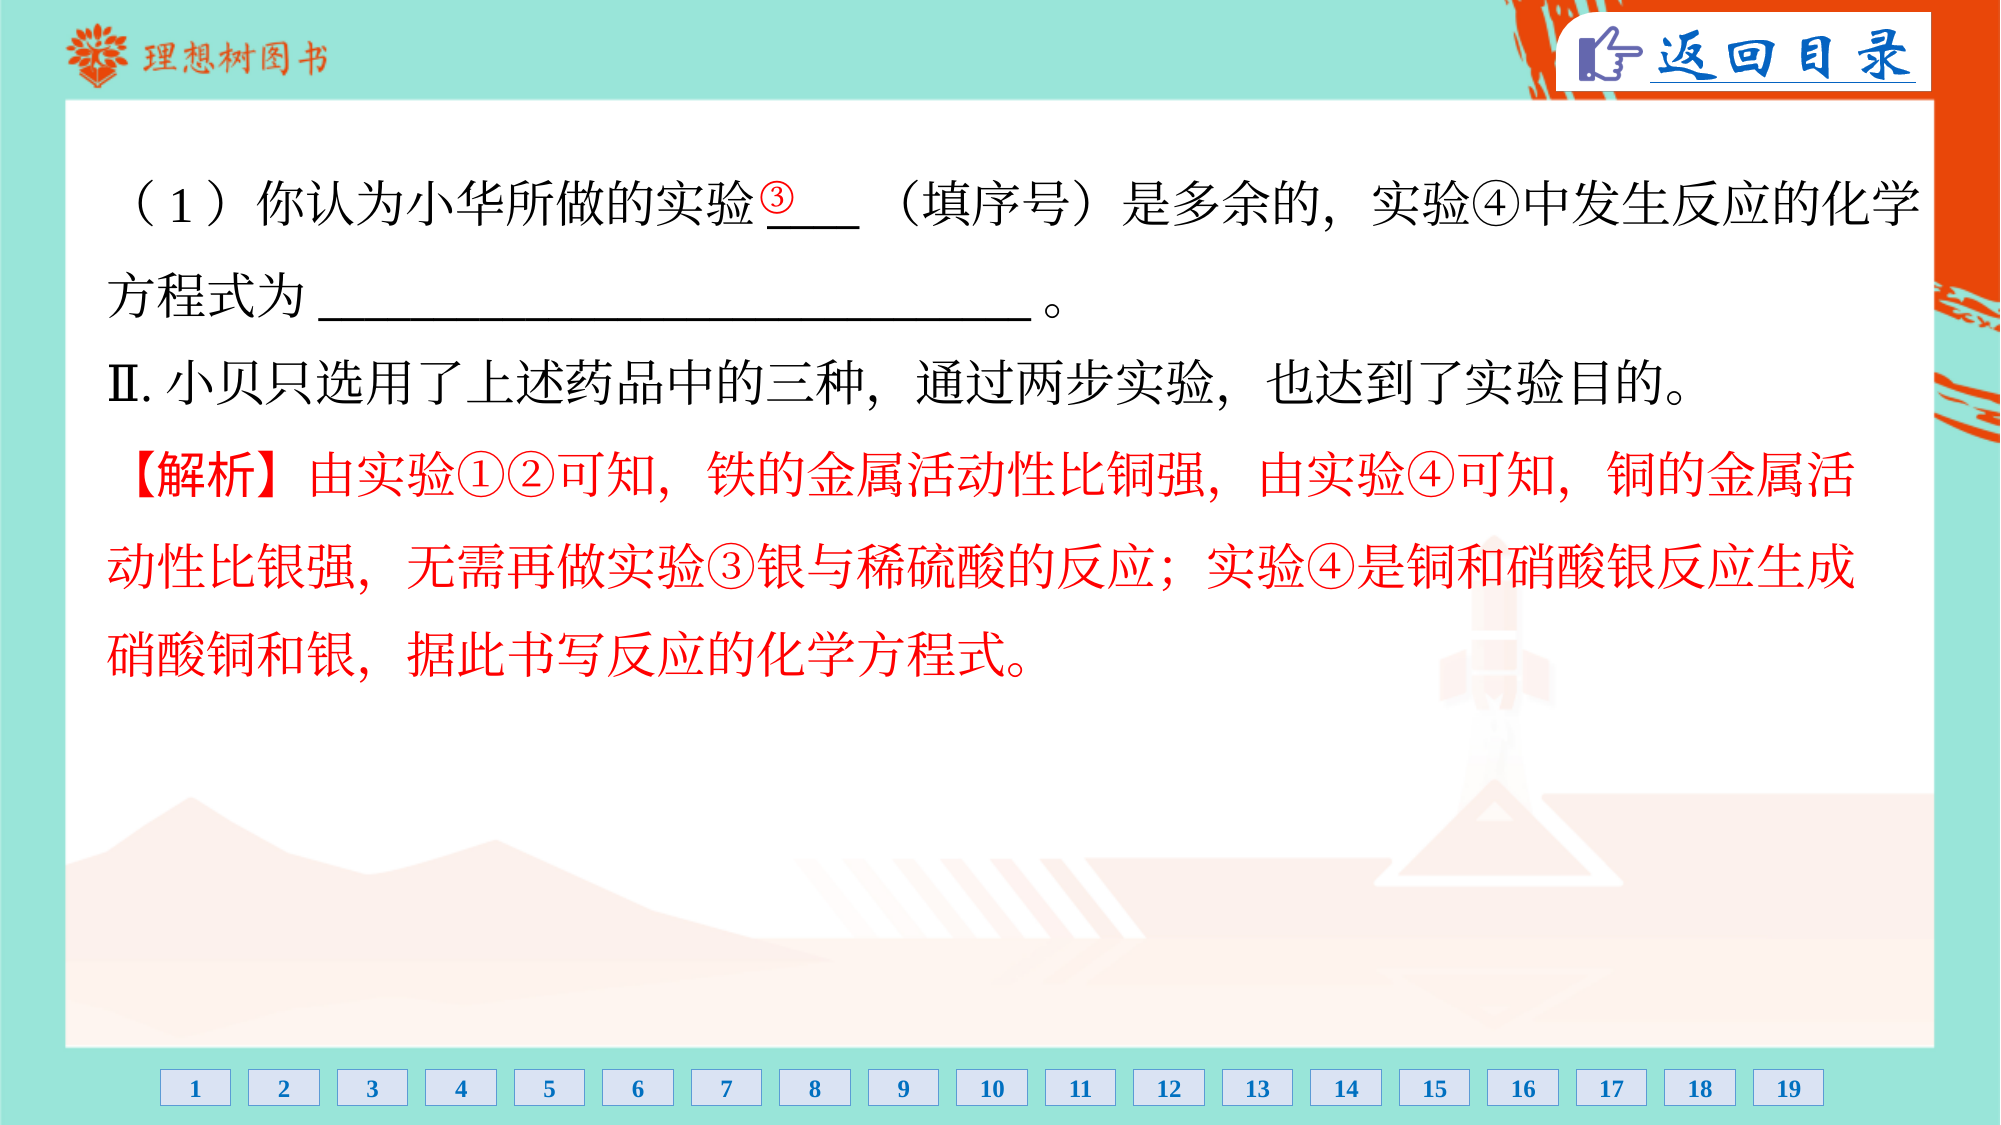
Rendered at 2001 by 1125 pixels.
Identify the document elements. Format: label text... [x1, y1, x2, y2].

text_box 【解析】由实验①②可知，铁的金属活动性比铜强，由实验④可知，铜的金属活 动性比银强，无需再做实验③银与稀硫酸的反应；实验④是铜和硝酸银反应生成 硝酸铜和银，据此书写反应的化学方程式。 [106, 412, 1895, 674]
text_box （1）你认为小华所做的实验____（填序号）是多余的，实验④中发生反应的化学 方程式为_______________________________。 Ⅱ.小贝只选用了上述药品中的三种，通过两步实验，也达到了实验目的。 [106, 141, 1895, 403]
picture [0, 0, 2000, 1125]
text_box ③ [734, 136, 821, 215]
